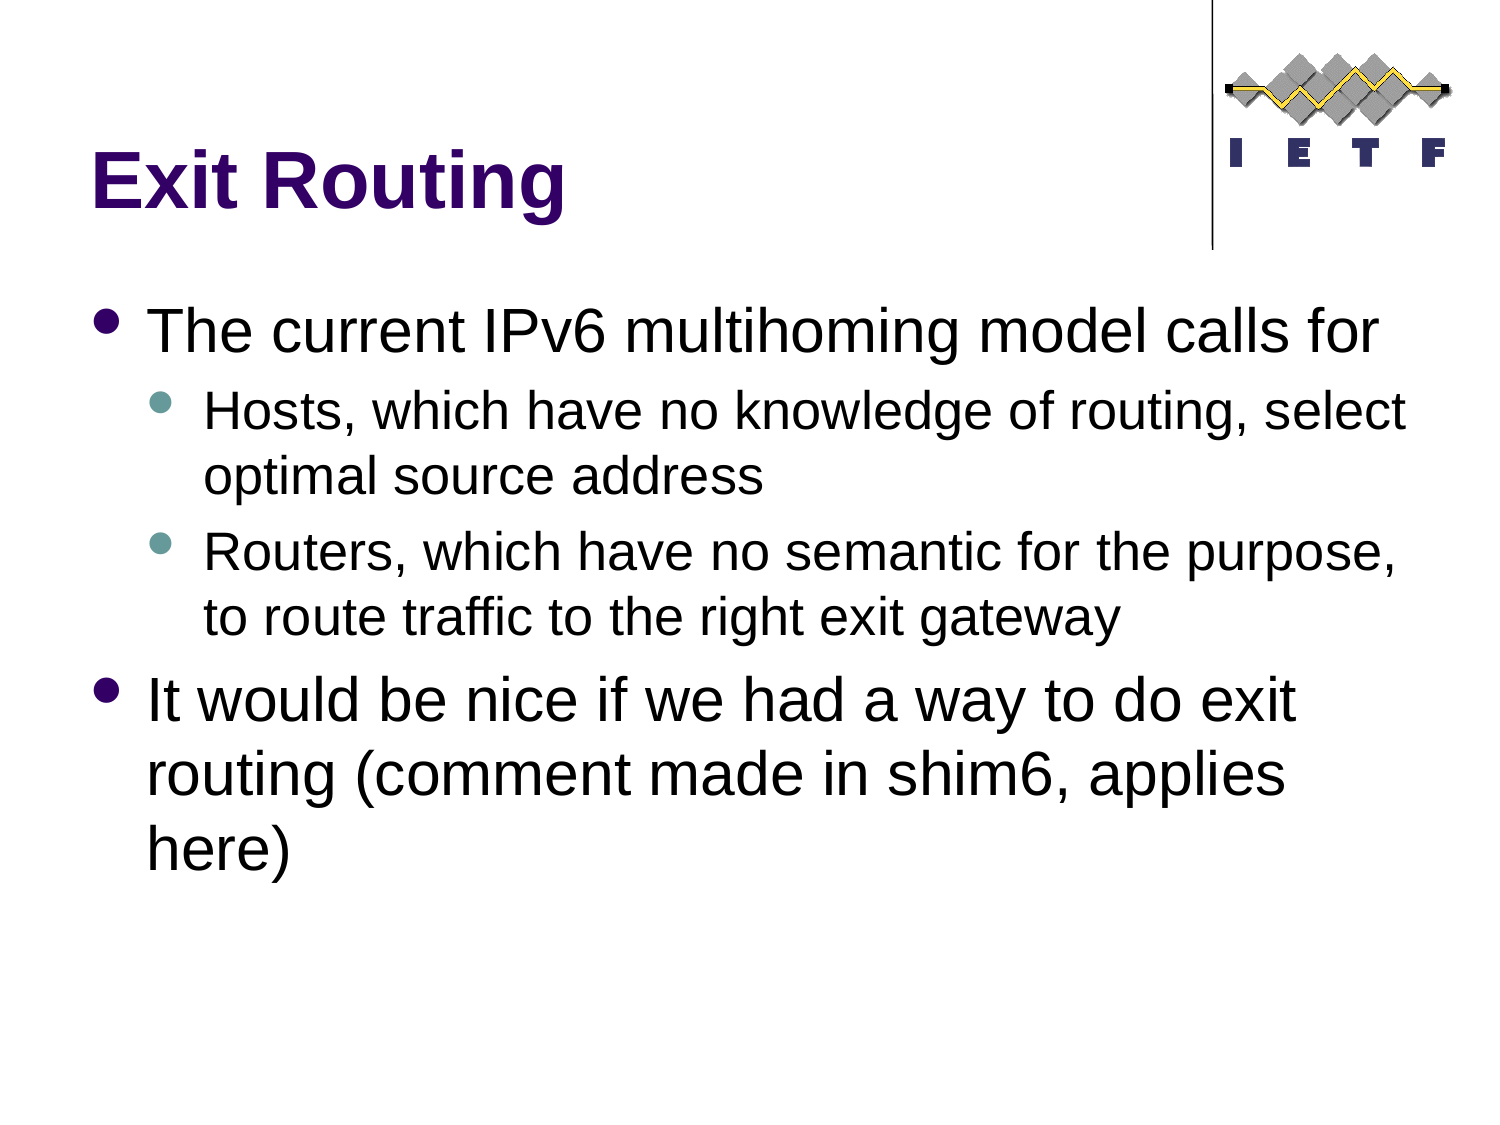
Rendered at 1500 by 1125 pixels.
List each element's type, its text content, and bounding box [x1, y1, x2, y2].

list The current IPv6 multihoming model calls for Hosts, which have no knowledge of routing, select optimal source address Routers, which have no semantic for the purpose, to route traffic to the right exit gateway It would be nice if we had a way to do exit routing (comment made in shim6, applies here) [74, 281, 1426, 1006]
picture [1212, 37, 1463, 181]
title Exit Routing [74, 19, 1201, 233]
